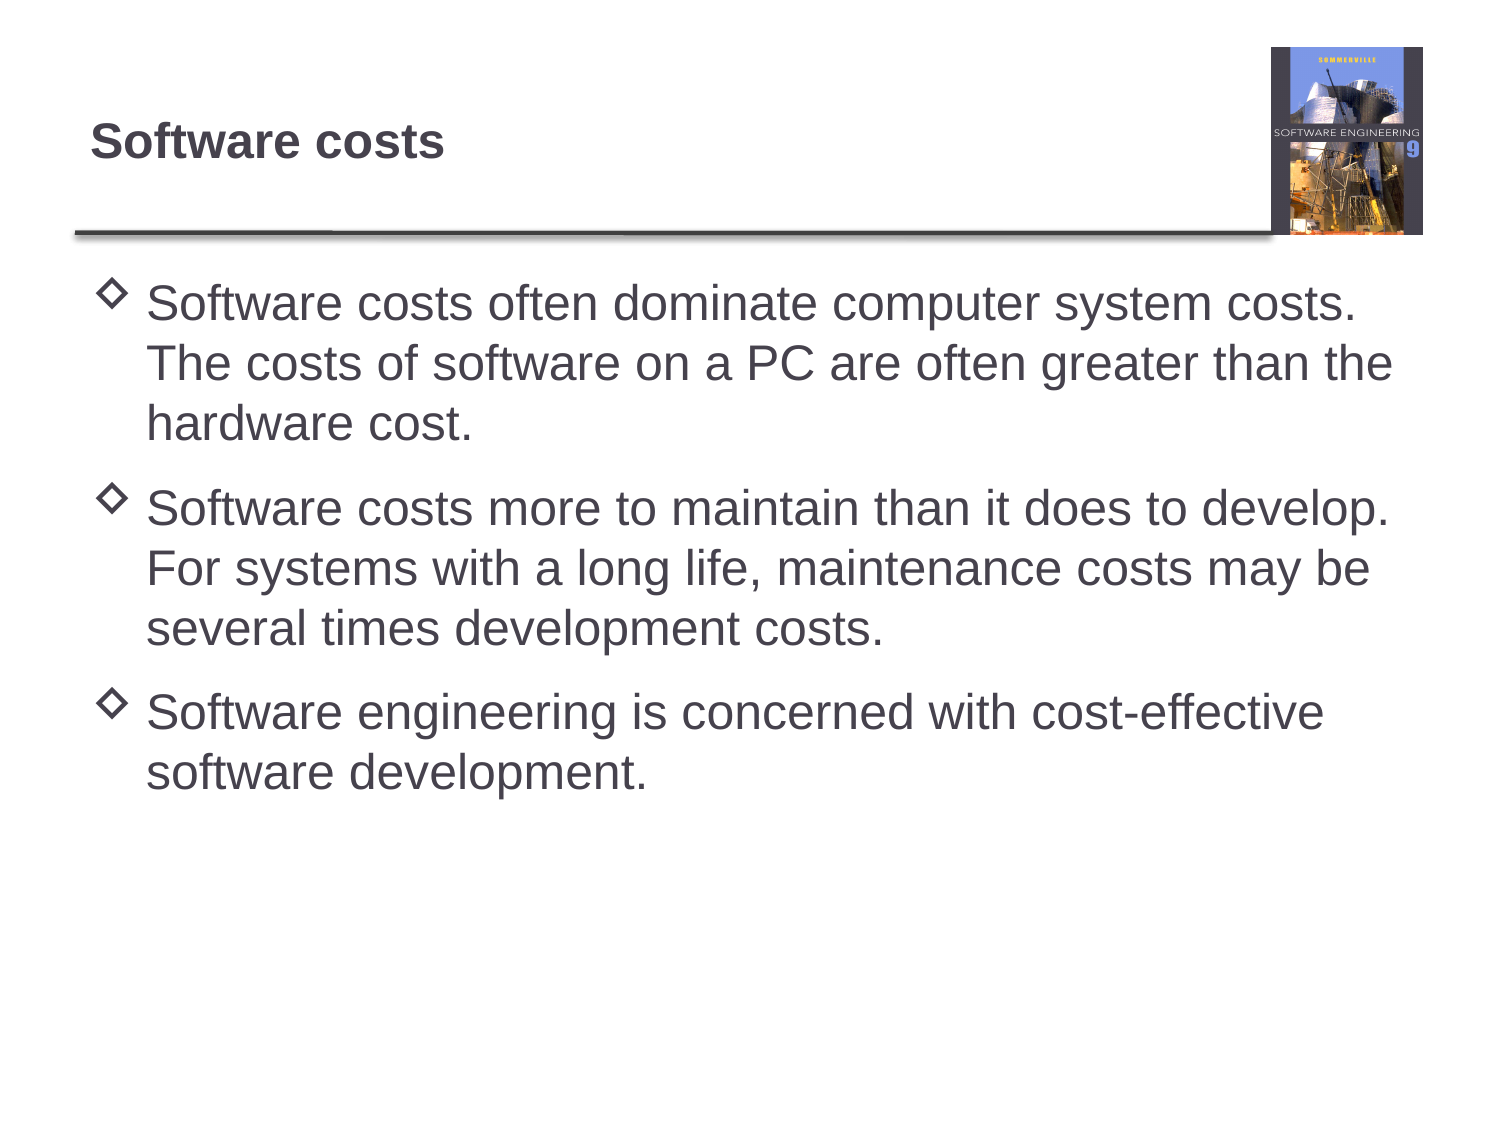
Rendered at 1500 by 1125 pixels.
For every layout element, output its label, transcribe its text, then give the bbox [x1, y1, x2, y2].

picture [1272, 47, 1423, 235]
title Software costs [74, 44, 1272, 233]
list Software costs often dominate computer system costs. The costs of software on a PC are often greater than the hardware cost. Software costs more to maintain than it does to develop. For systems with a long life, maintenance costs may be several times development costs. Software engineering is concerned with cost-effective software development. [75, 262, 1425, 1005]
